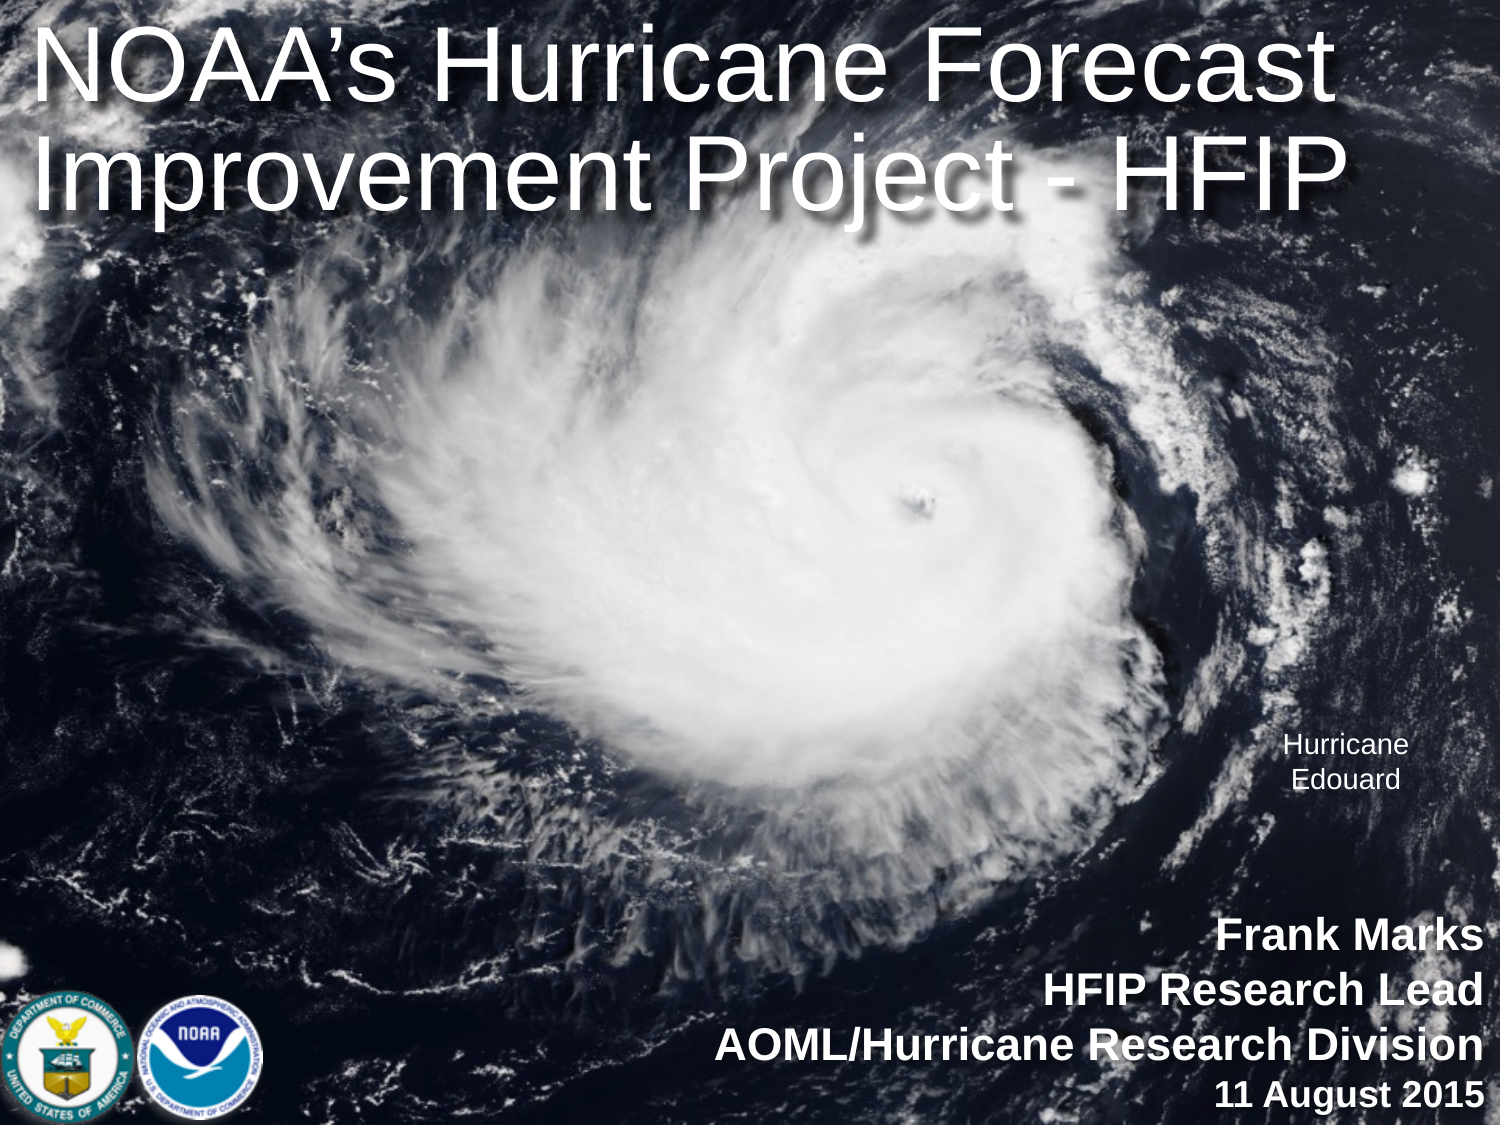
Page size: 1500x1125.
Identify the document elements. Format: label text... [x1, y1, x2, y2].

subtitle Frank Marks HFIP Research Lead AOML/Hurricane Research Division 11 August 2015 [332, 896, 1500, 1116]
title NOAA’s Hurricane Forecast Improvement Project - HFIP [0, 0, 1401, 247]
picture [0, 0, 1500, 1125]
